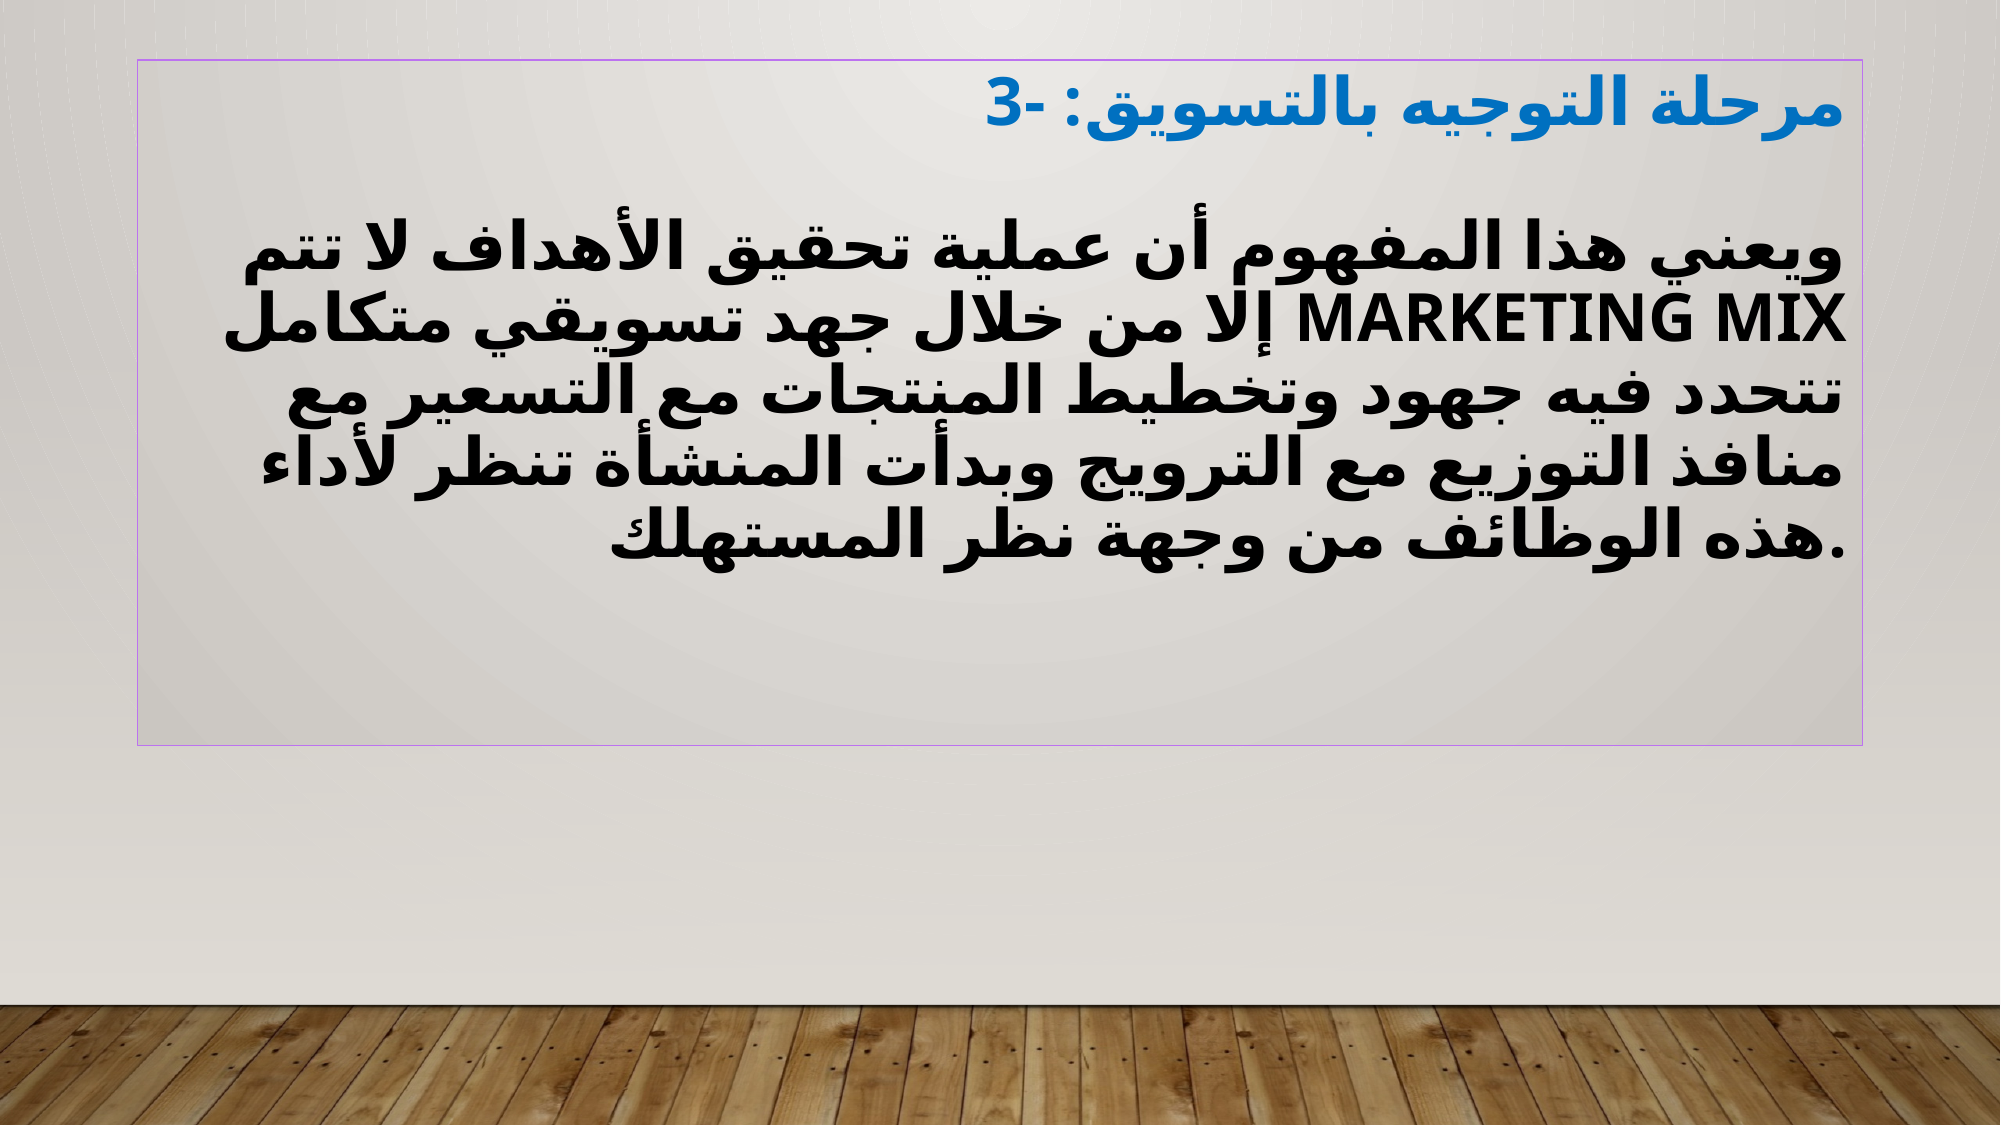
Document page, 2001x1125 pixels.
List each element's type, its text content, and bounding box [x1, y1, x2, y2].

picture [0, 1005, 2000, 1125]
title 3- مرحلة التوجيه بالتسويق: ويعني هذا المفهوم أن عملية تحقيق الأهداف لا تتم إلا من خلال جهد تسويقي متكامل Marketing Mix تتحدد فيه جهود وتخطيط المنتجات مع التسعير مع منافذ التوزيع مع الترويج وبدأت المنشأة تنظر لأداء هذه الوظائف من وجهة نظر المستهلك. [137, 59, 1863, 746]
